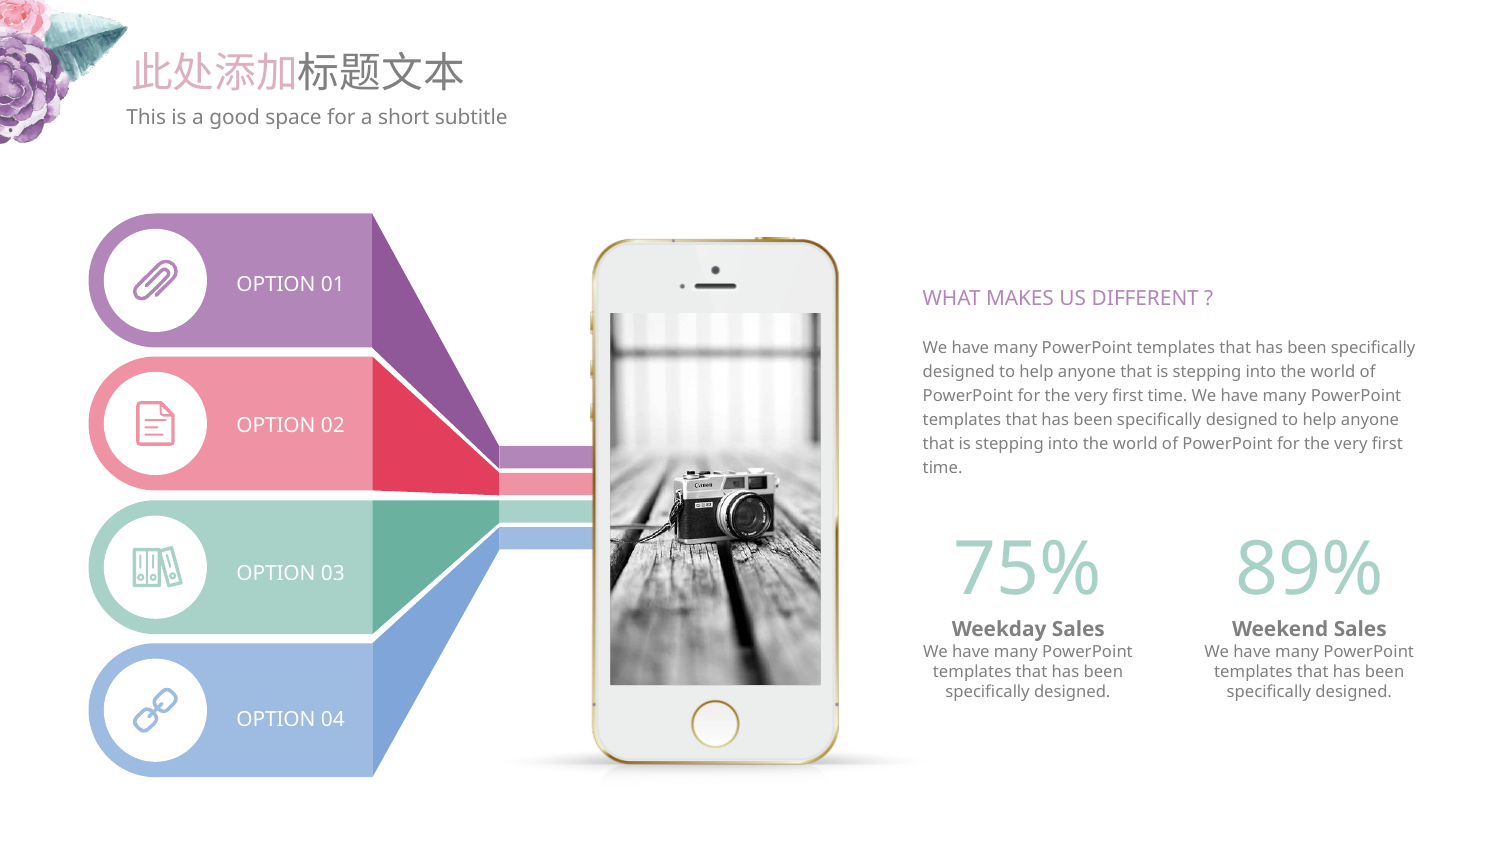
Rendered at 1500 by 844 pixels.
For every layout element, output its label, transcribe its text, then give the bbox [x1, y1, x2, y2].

text_box Weekday Sales We have many PowerPoint templates that has been specifically designed. [1037, 615, 1153, 701]
text_box 75% [1037, 511, 1117, 615]
text_box This is a good space for a short subtitle [132, 95, 523, 136]
picture [0, 0, 128, 144]
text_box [88, 213, 627, 469]
text_box 89% [1221, 511, 1400, 615]
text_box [88, 642, 390, 778]
text_box 此处添加标题文本 [132, 45, 587, 96]
text_box WHAT MAKES US DIFFERENT ? We have many PowerPoint templates that has been specifically designed to help anyone that is stepping into the world of PowerPoint for the very first time. We have many PowerPoint templates that has been specifically designed to help anyone that is stepping into the world of PowerPoint for the very first time. [1037, 279, 1419, 477]
text_box Weekend Sales We have many PowerPoint templates that has been specifically designed. [1185, 615, 1434, 701]
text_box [88, 476, 390, 496]
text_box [395, 236, 1034, 797]
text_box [88, 503, 390, 635]
